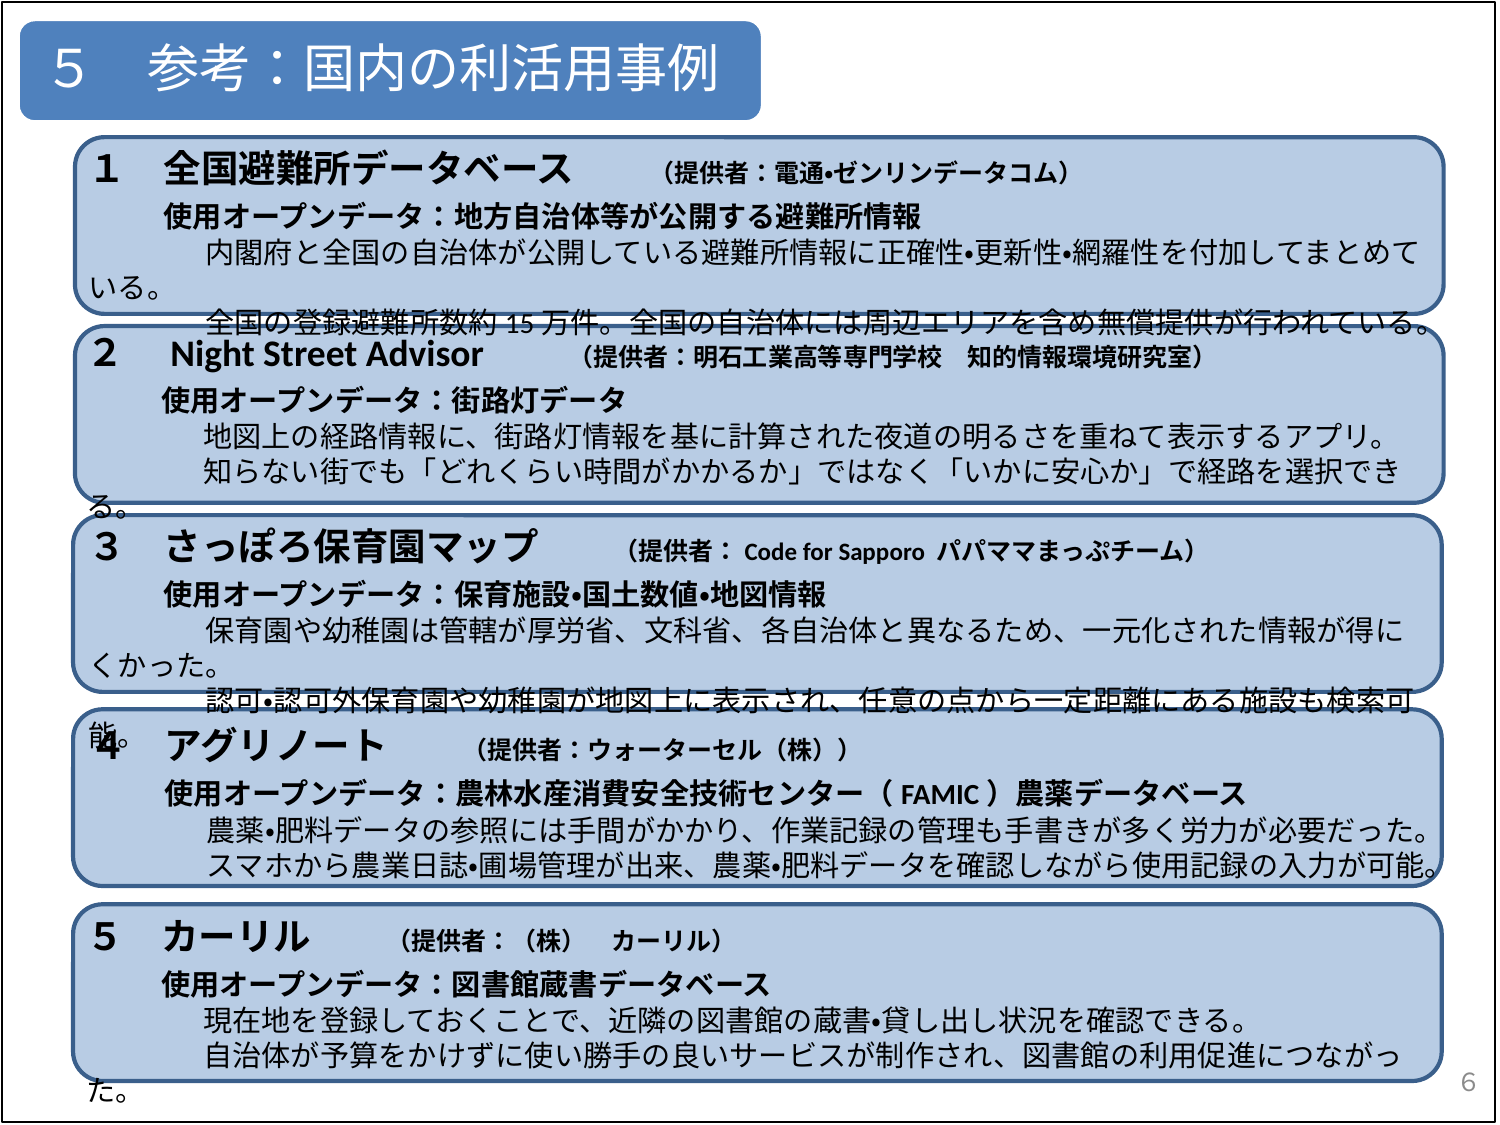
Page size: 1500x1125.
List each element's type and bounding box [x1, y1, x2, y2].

text_box [17, 18, 764, 126]
text_box [0, 0, 1497, 1124]
